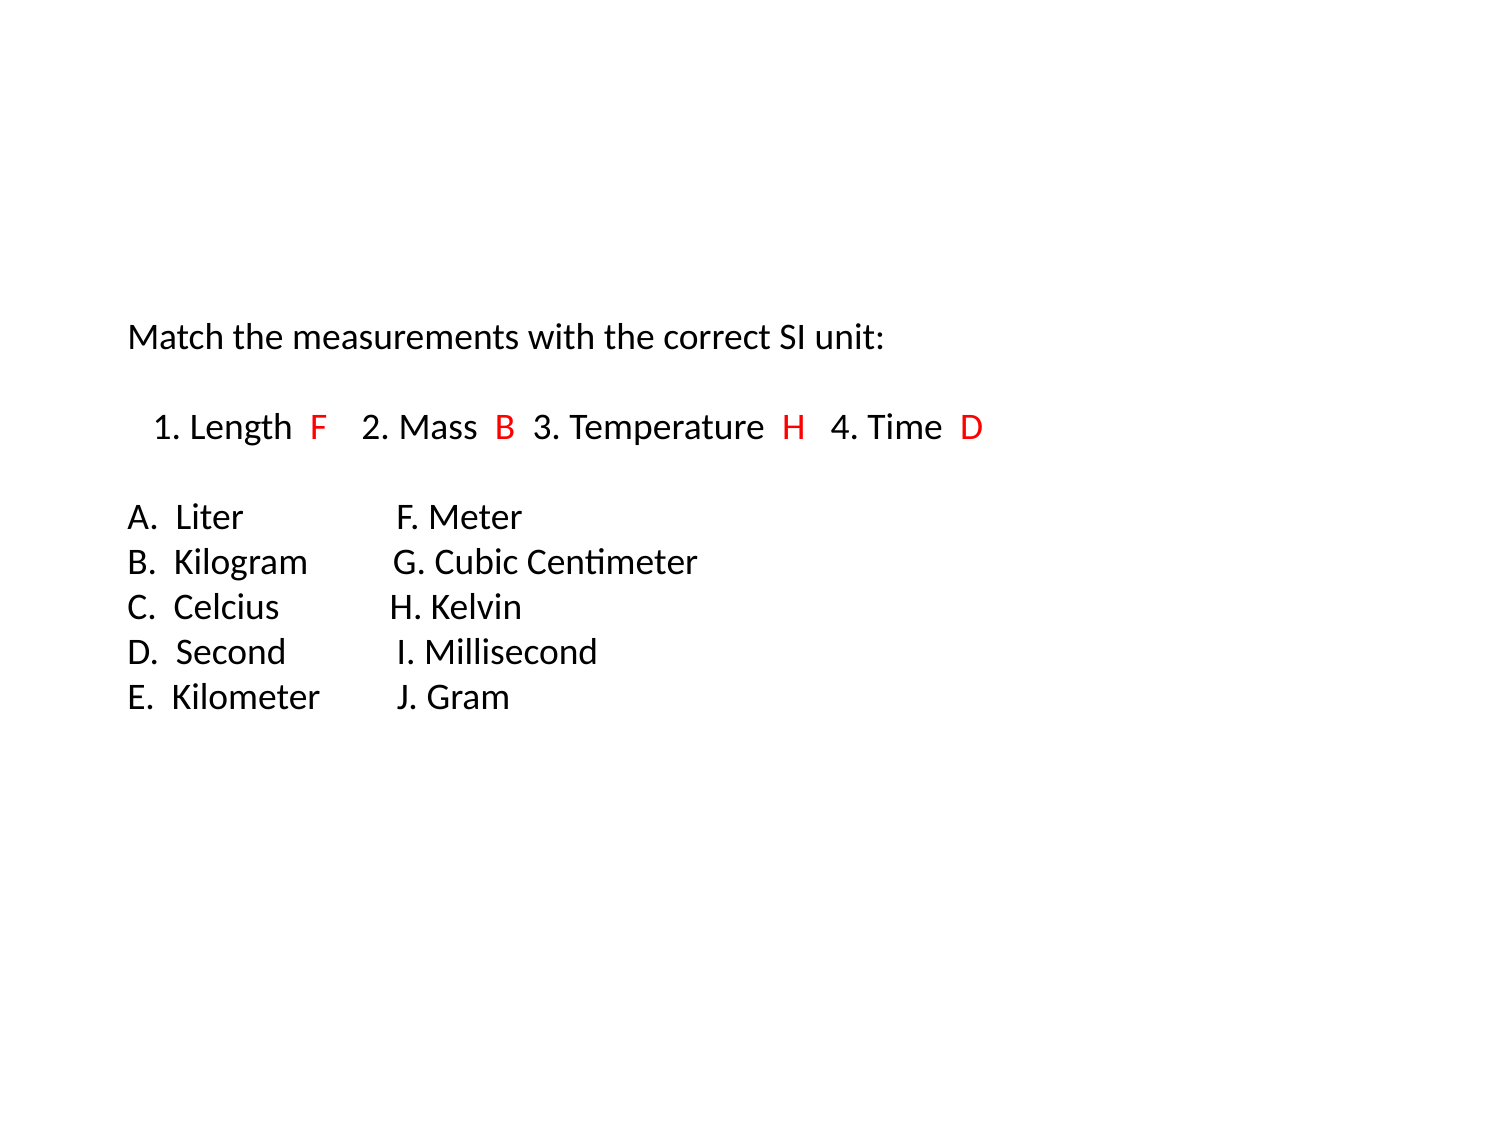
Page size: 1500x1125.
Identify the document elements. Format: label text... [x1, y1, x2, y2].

text_box Match the measurements with the correct SI unit: 1. Length F 2. Mass B 3. Temperature H 4. Time D A. Liter F. Meter B. Kilogram G. Cubic Centimeter C. Celcius H. Kelvin D. Second I. Millisecond E. Kilometer J. Gram [112, 304, 1313, 725]
